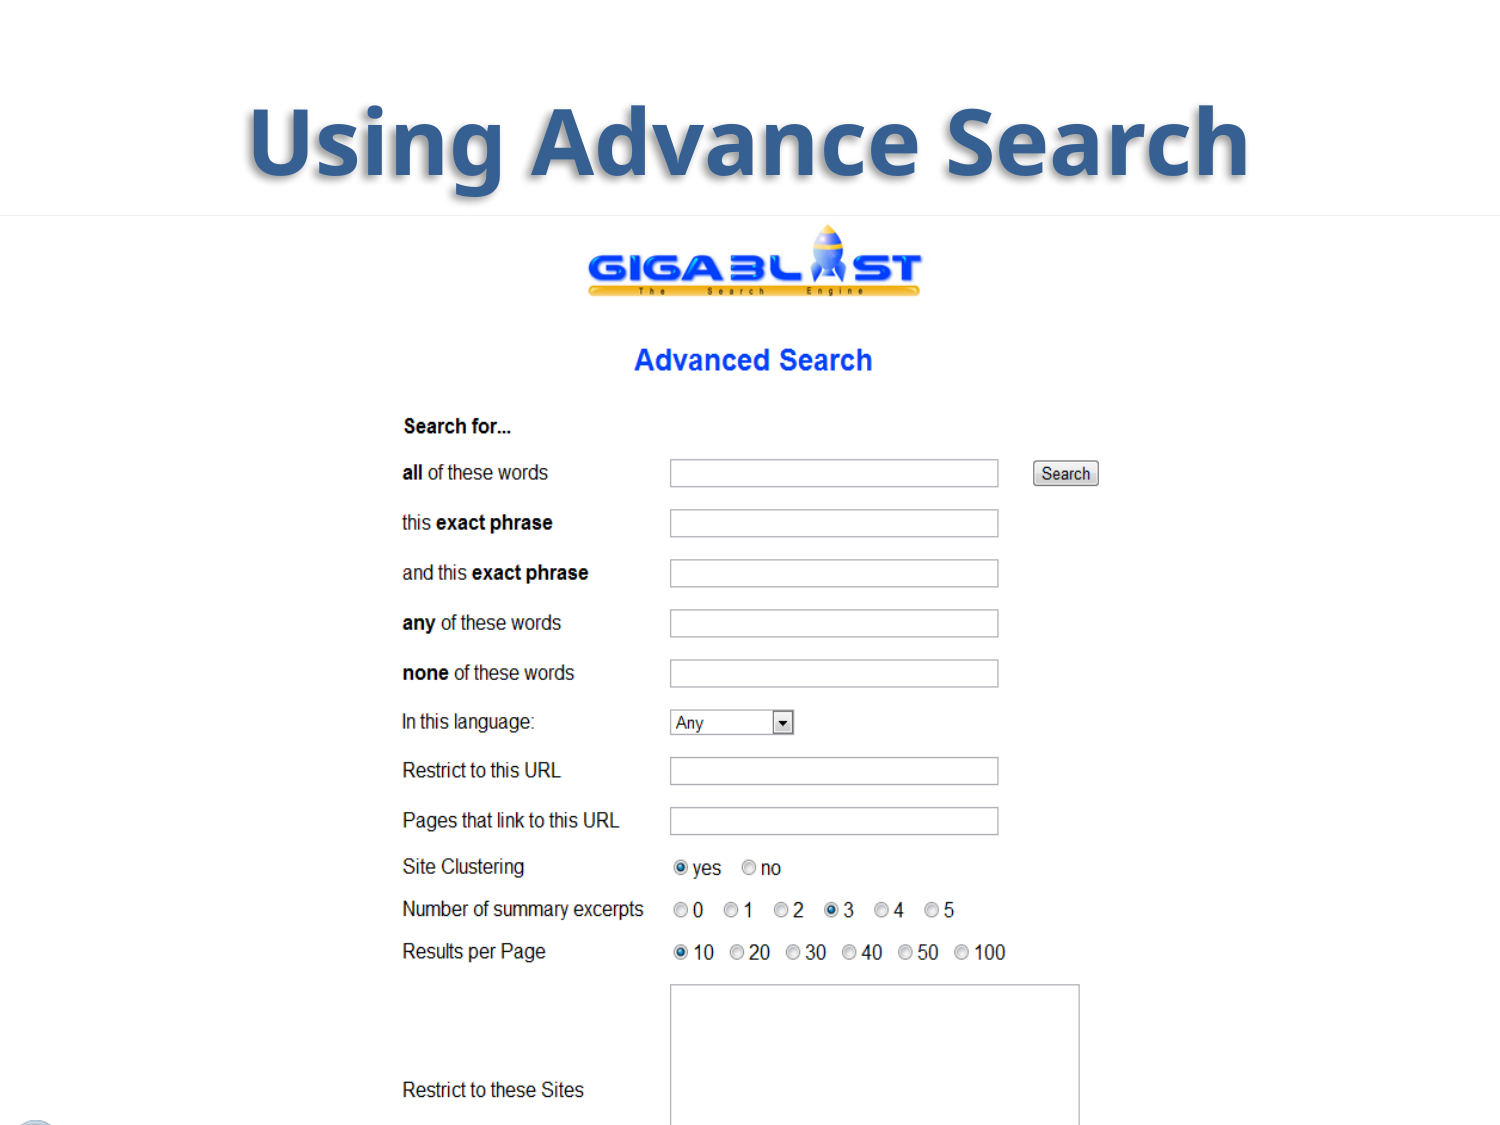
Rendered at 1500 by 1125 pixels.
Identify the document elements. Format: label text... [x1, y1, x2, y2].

picture [0, 214, 1500, 1125]
title Using Advance Search [75, 45, 1425, 213]
